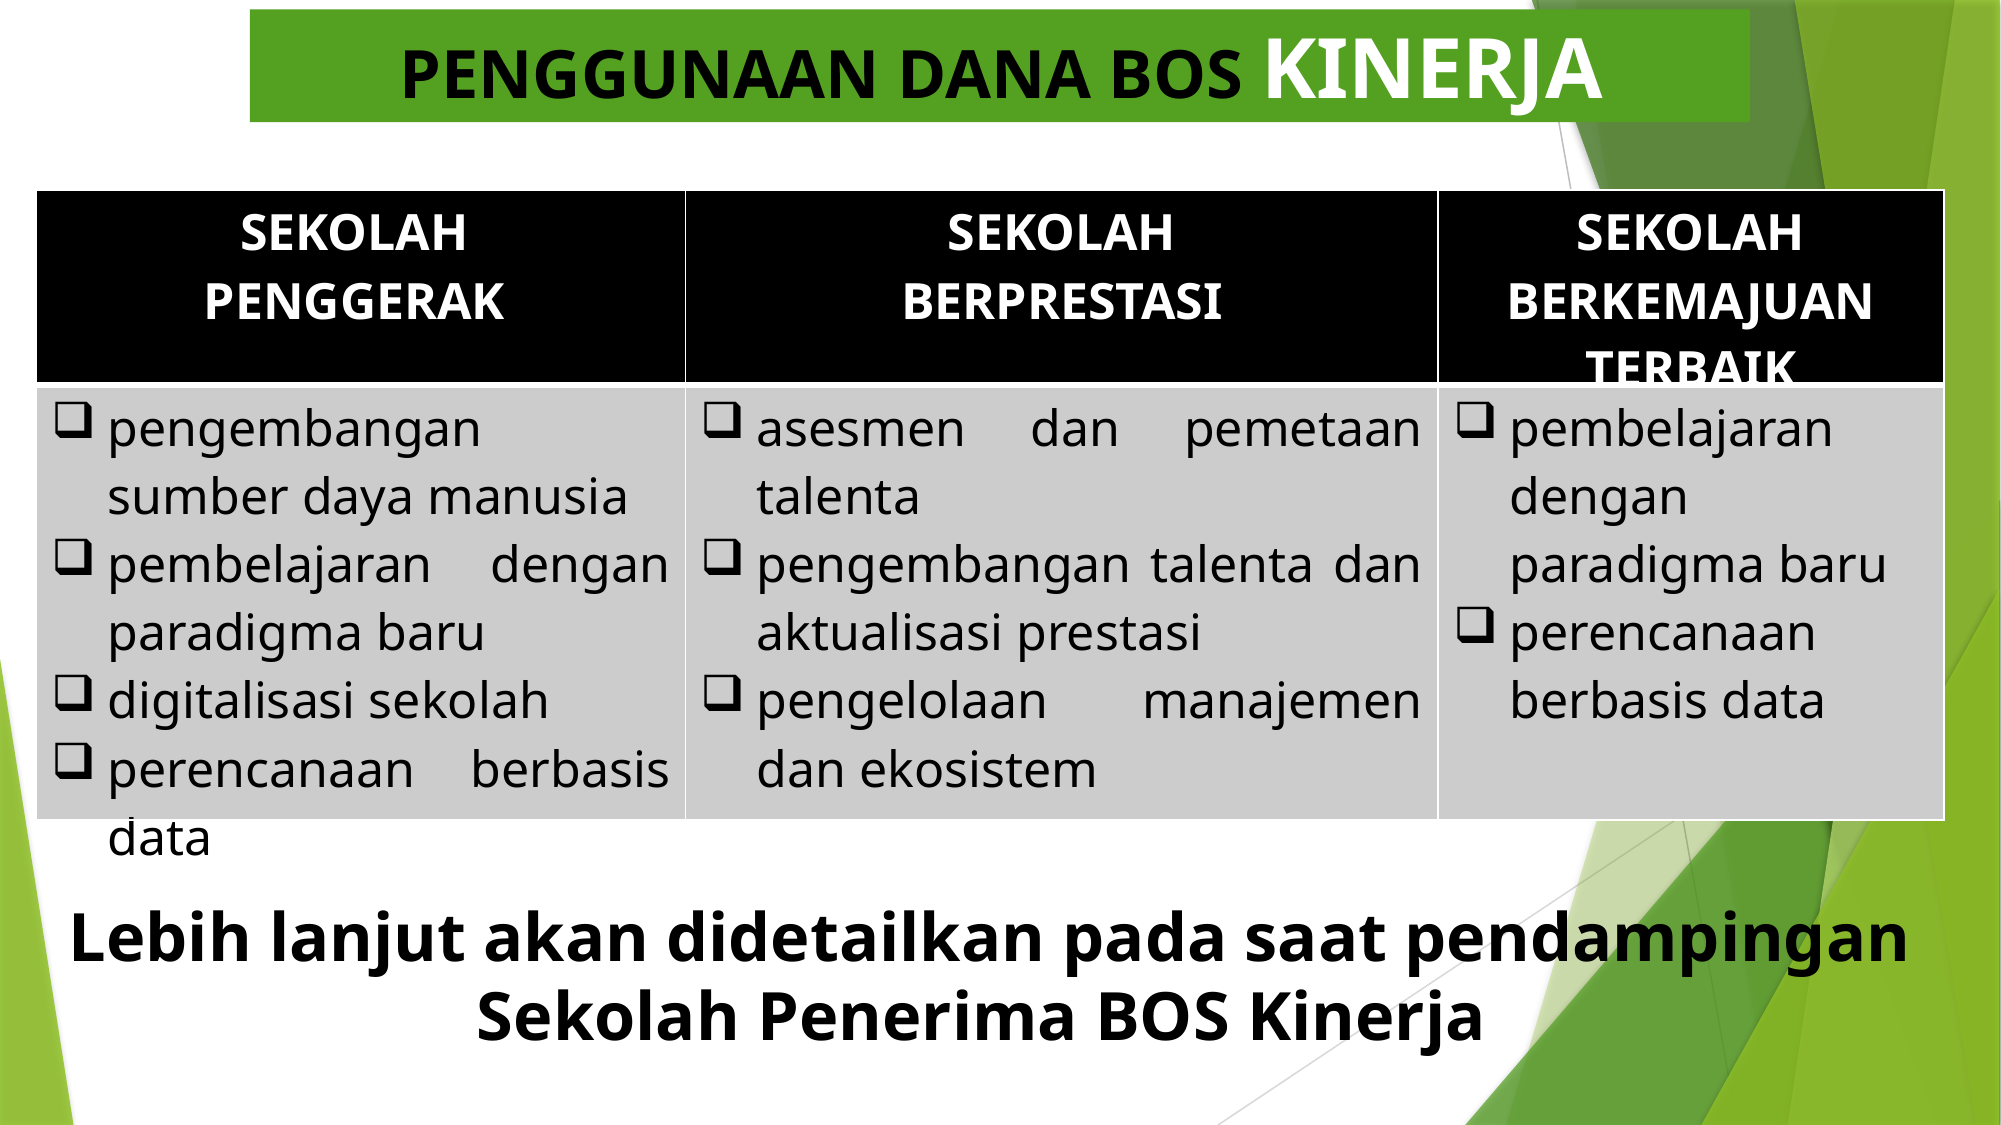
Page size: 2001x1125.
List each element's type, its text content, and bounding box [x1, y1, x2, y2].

table_cell pengembangan sumber daya manusia pembelajaran dengan paradigma baru digitalisasi sekolah perencanaan berbasis data [37, 388, 685, 819]
table_cell asesmen dan pemetaan talenta pengembangan talenta dan aktualisasi prestasi pengelolaan manajemen dan ekosistem [686, 388, 1437, 819]
text_box [248, 8, 1751, 124]
text_box Lebih lanjut akan didetailkan pada saat pendampingan Sekolah Penerima BOS Kinerja [36, 886, 1944, 1062]
table_header SEKOLAH PENGGERAK [37, 191, 685, 382]
table_header SEKOLAH BERKEMAJUAN TERBAIK [1439, 191, 1943, 382]
table_cell pembelajaran dengan paradigma baru perencanaan berbasis data [1439, 388, 1943, 819]
text_box PENGGUNAAN DANA BOS KINERJA [252, 7, 1750, 123]
table_header SEKOLAH BERPRESTASI [686, 191, 1437, 382]
